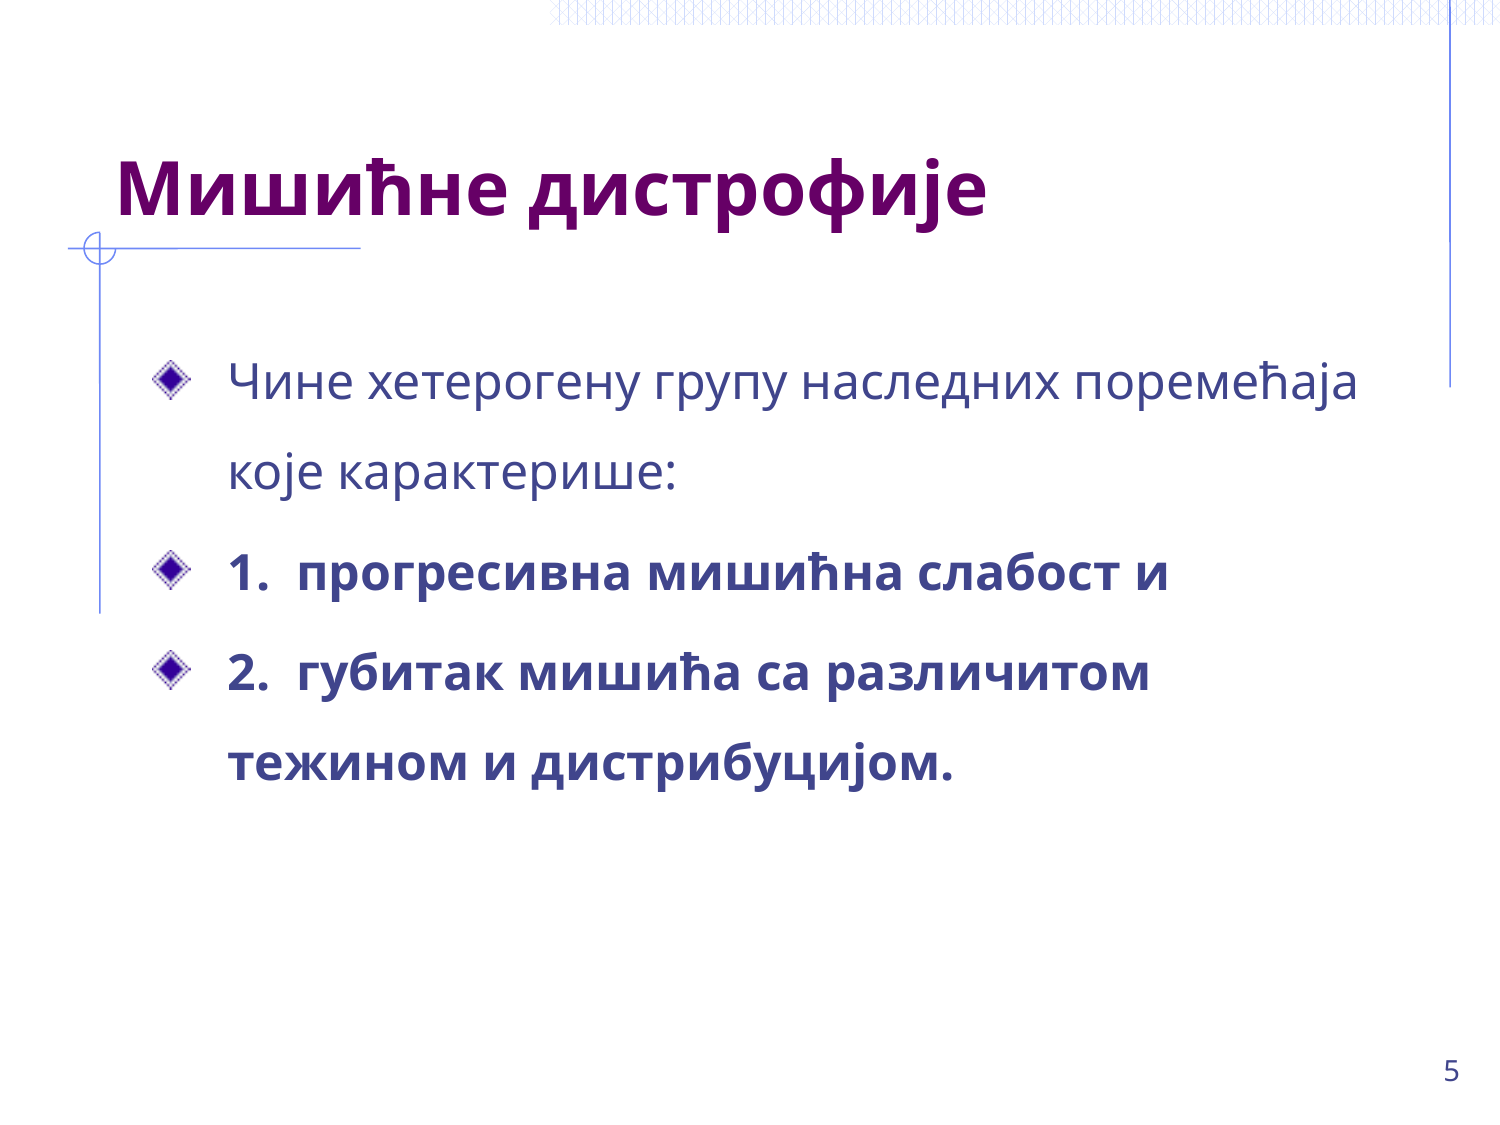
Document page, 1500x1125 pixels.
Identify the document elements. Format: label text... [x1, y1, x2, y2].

title Мишићне дистрофије [99, 49, 1376, 238]
picture [152, 550, 191, 590]
list Чине хетерогену групу наследних поремећаја које карактерише: 1. прогресивна мишићна слабост и 2. губитак мишића са различитом тежином и дистрибуцијом. [137, 312, 1413, 988]
slide_number 5 [1162, 1025, 1475, 1100]
picture [152, 650, 191, 690]
picture [152, 360, 191, 400]
